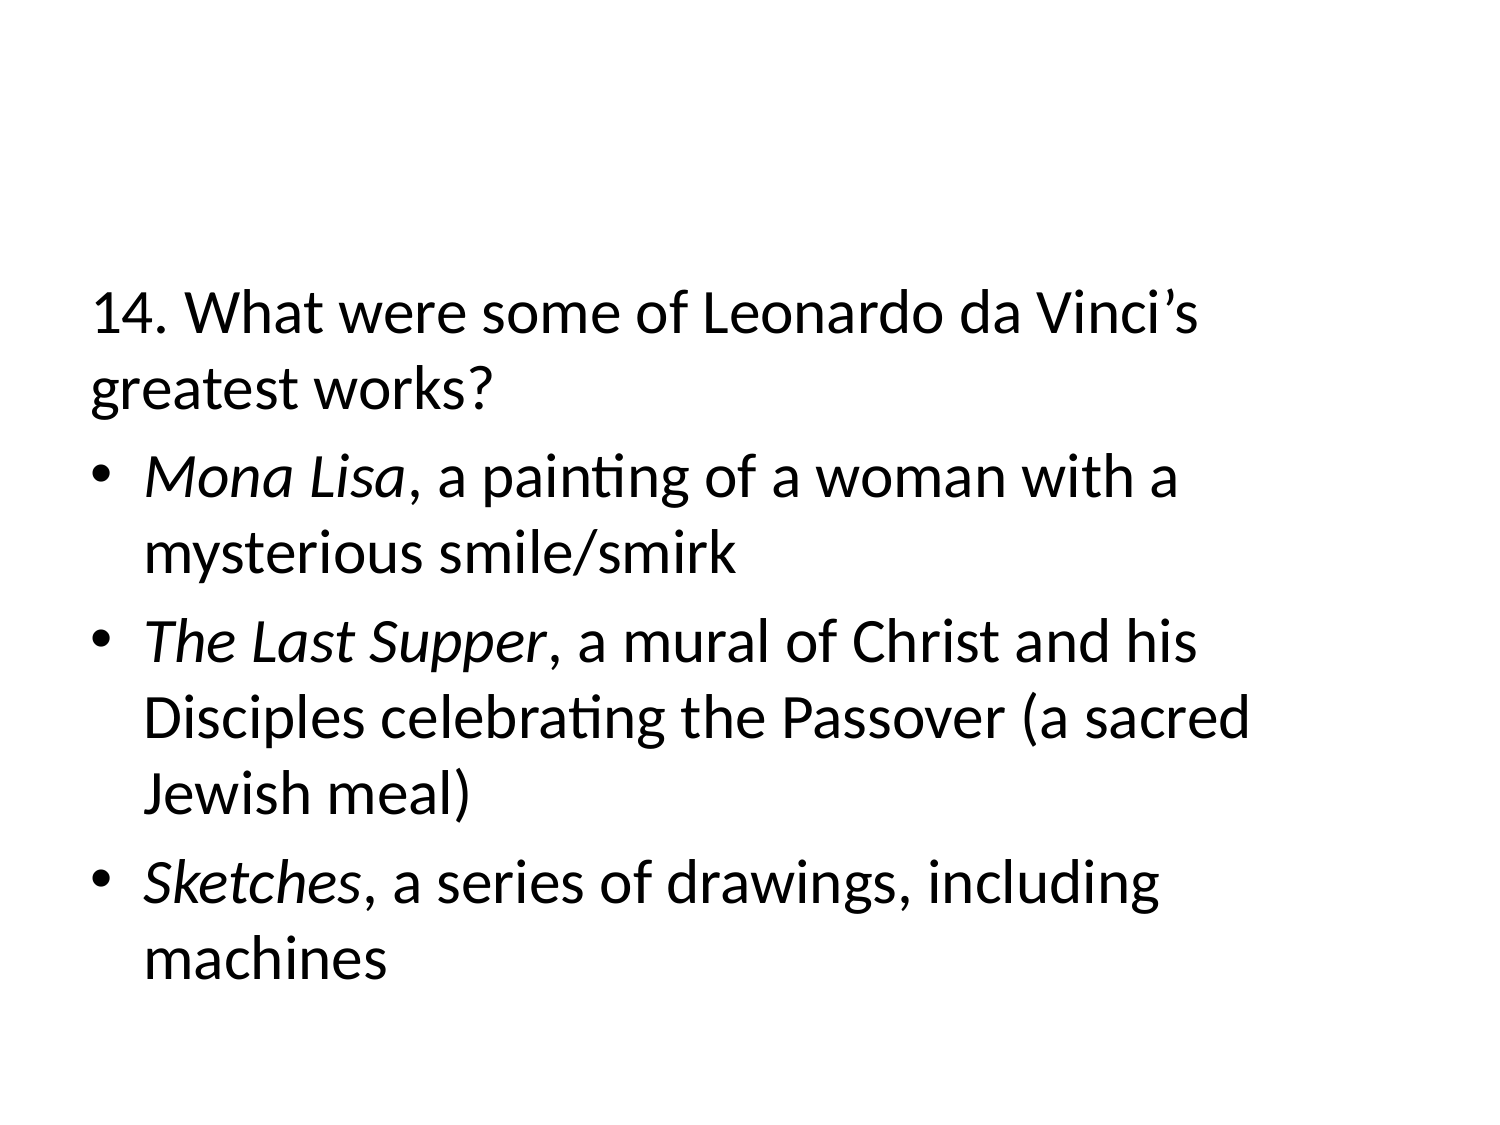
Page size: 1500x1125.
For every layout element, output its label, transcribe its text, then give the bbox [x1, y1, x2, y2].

list 14. What were some of Leonardo da Vinci’s greatest works? Mona Lisa, a painting of a woman with a mysterious smile/smirk The Last Supper, a mural of Christ and his Disciples celebrating the Passover (a sacred Jewish meal) Sketches, a series of drawings, including machines [75, 262, 1425, 1005]
